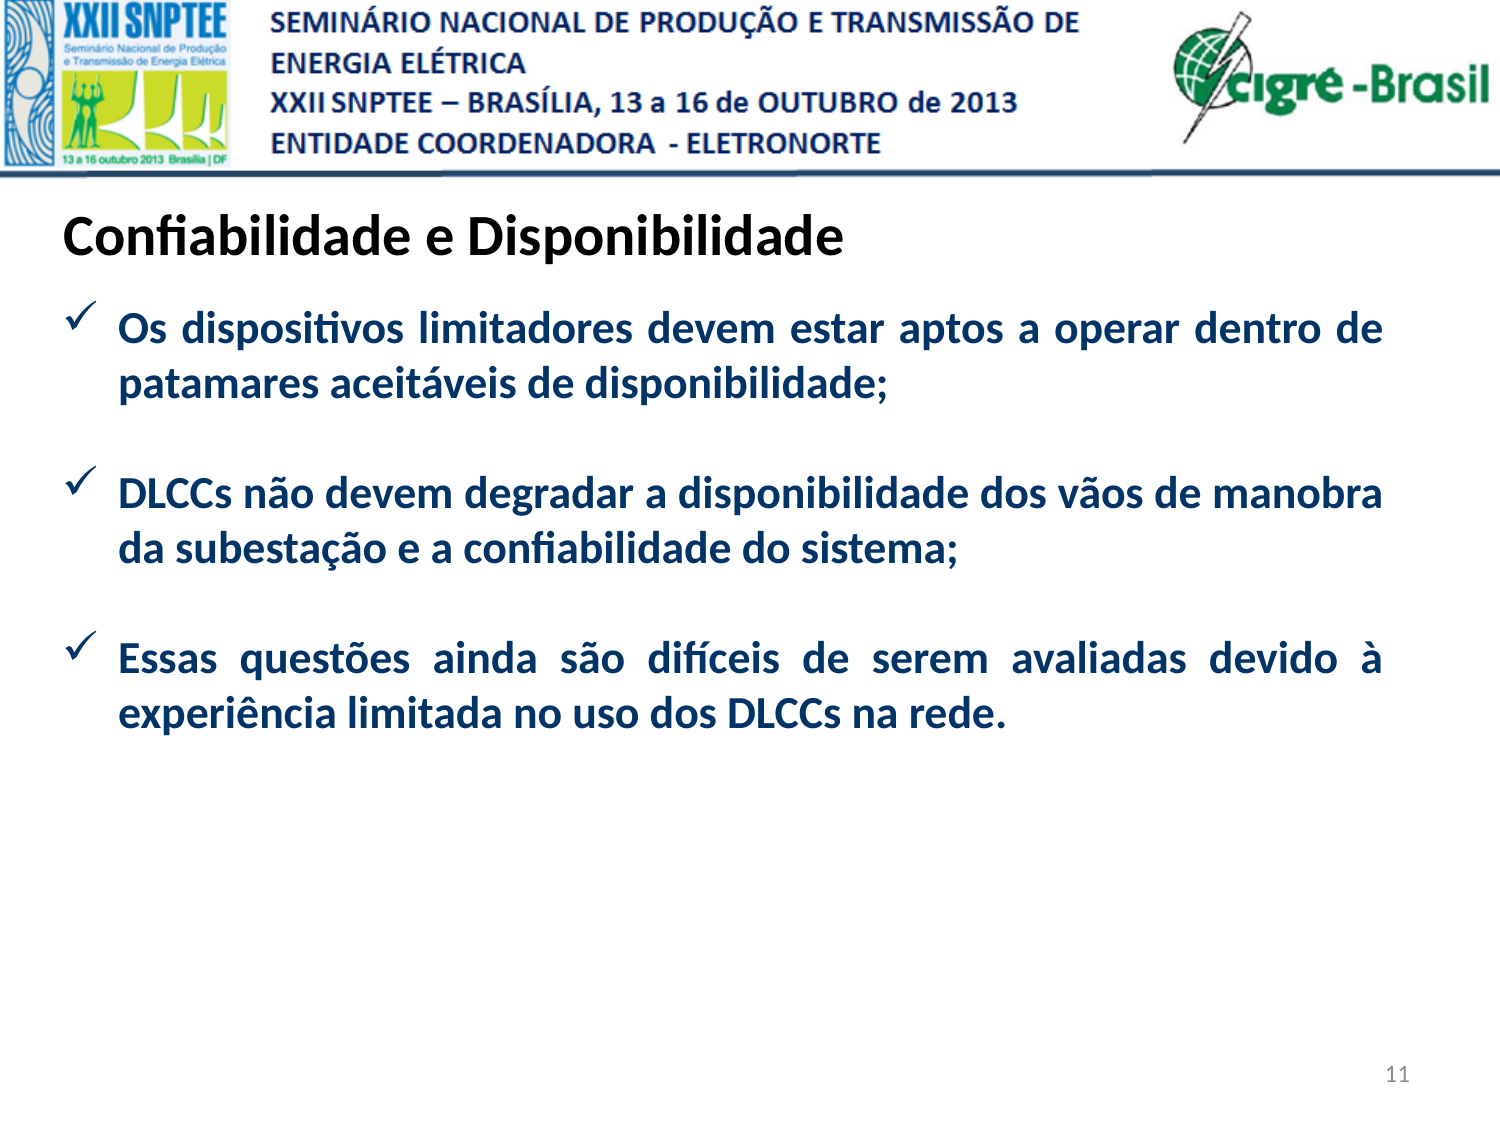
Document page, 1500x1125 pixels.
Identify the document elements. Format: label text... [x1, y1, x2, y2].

text_box Confiabilidade e Disponibilidade [48, 154, 1399, 247]
picture [0, 0, 1500, 182]
text_box Os dispositivos limitadores devem estar aptos a operar dentro de patamares aceitáveis de disponibilidade; DLCCs não devem degradar a disponibilidade dos vãos de manobra da subestação e a confiabilidade do sistema; Essas questões ainda são difíceis de serem avaliadas devido à experiência limitada no uso dos DLCCs na rede. [47, 290, 1399, 1000]
slide_number 11 [1074, 1042, 1425, 1103]
